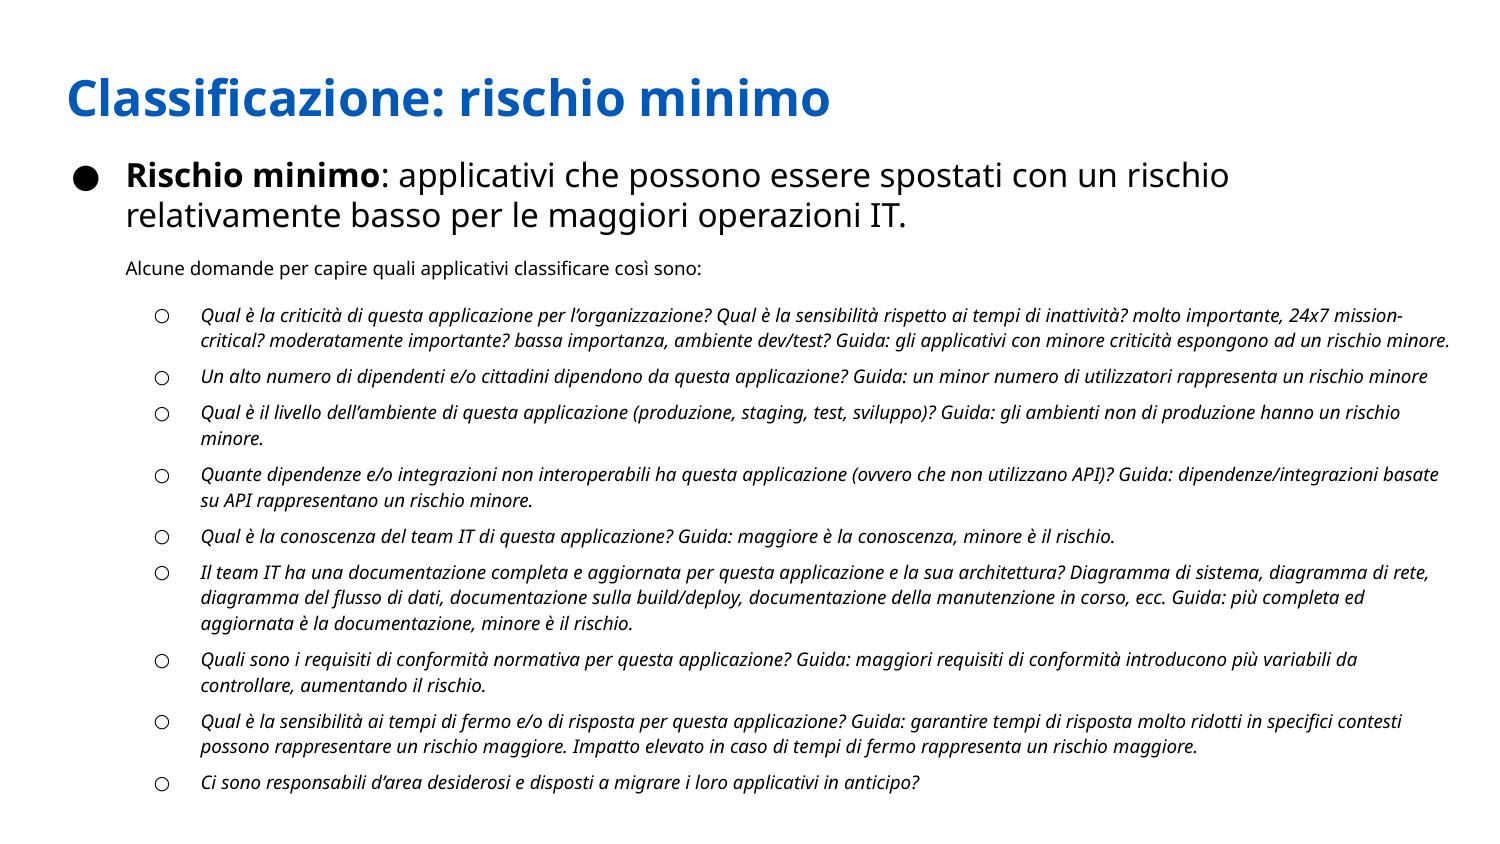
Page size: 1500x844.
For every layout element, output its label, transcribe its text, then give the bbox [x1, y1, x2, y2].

text_box Rischio minimo: applicativi che possono essere spostati con un rischio relativamente basso per le maggiori operazioni IT. Alcune domande per capire quali applicativi classificare così sono: Qual è la criticità di questa applicazione per l’organizzazione? Qual è la sensibilità rispetto ai tempi di inattività? molto importante, 24x7 mission-critical? moderatamente importante? bassa importanza, ambiente dev/test? Guida: gli applicativi con minore criticità espongono ad un rischio minore. Un alto numero di dipendenti e/o cittadini dipendono da questa applicazione? Guida: un minor numero di utilizzatori rappresenta un rischio minore Qual è il livello dell’ambiente di questa applicazione (produzione, staging, test, sviluppo)? Guida: gli ambienti non di produzione hanno un rischio minore. Quante dipendenze e/o integrazioni non interoperabili ha questa applicazione (ovvero che non utilizzano API)? Guida: dipendenze/integrazioni basate su API rappresentano un rischio minore. Qual è la conoscenza del team IT di questa applicazione? Guida: maggiore è la conoscenza, minore è il rischio. Il team IT ha una documentazione completa e aggiornata per questa applicazione e la sua architettura? Diagramma di sistema, diagramma di rete, diagramma del flusso di dati, documentazione sulla build/deploy, documentazione della manutenzione in corso, ecc. Guida: più completa ed aggiornata è la documentazione, minore è il rischio. Quali sono i requisiti di conformità normativa per questa applicazione? Guida: maggiori requisiti di conformità introducono più variabili da controllare, aumentando il rischio. Qual è la sensibilità ai tempi di fermo e/o di risposta per questa applicazione? Guida: garantire tempi di risposta molto ridotti in specifici contesti possono rappresentare un rischio maggiore. Impatto elevato in caso di tempi di fermo rappresenta un rischio maggiore. Ci sono responsabili d’area desiderosi e disposti a migrare i loro applicativi in anticipo? [35, 139, 1465, 782]
title Classificazione: rischio minimo [51, 51, 1449, 139]
